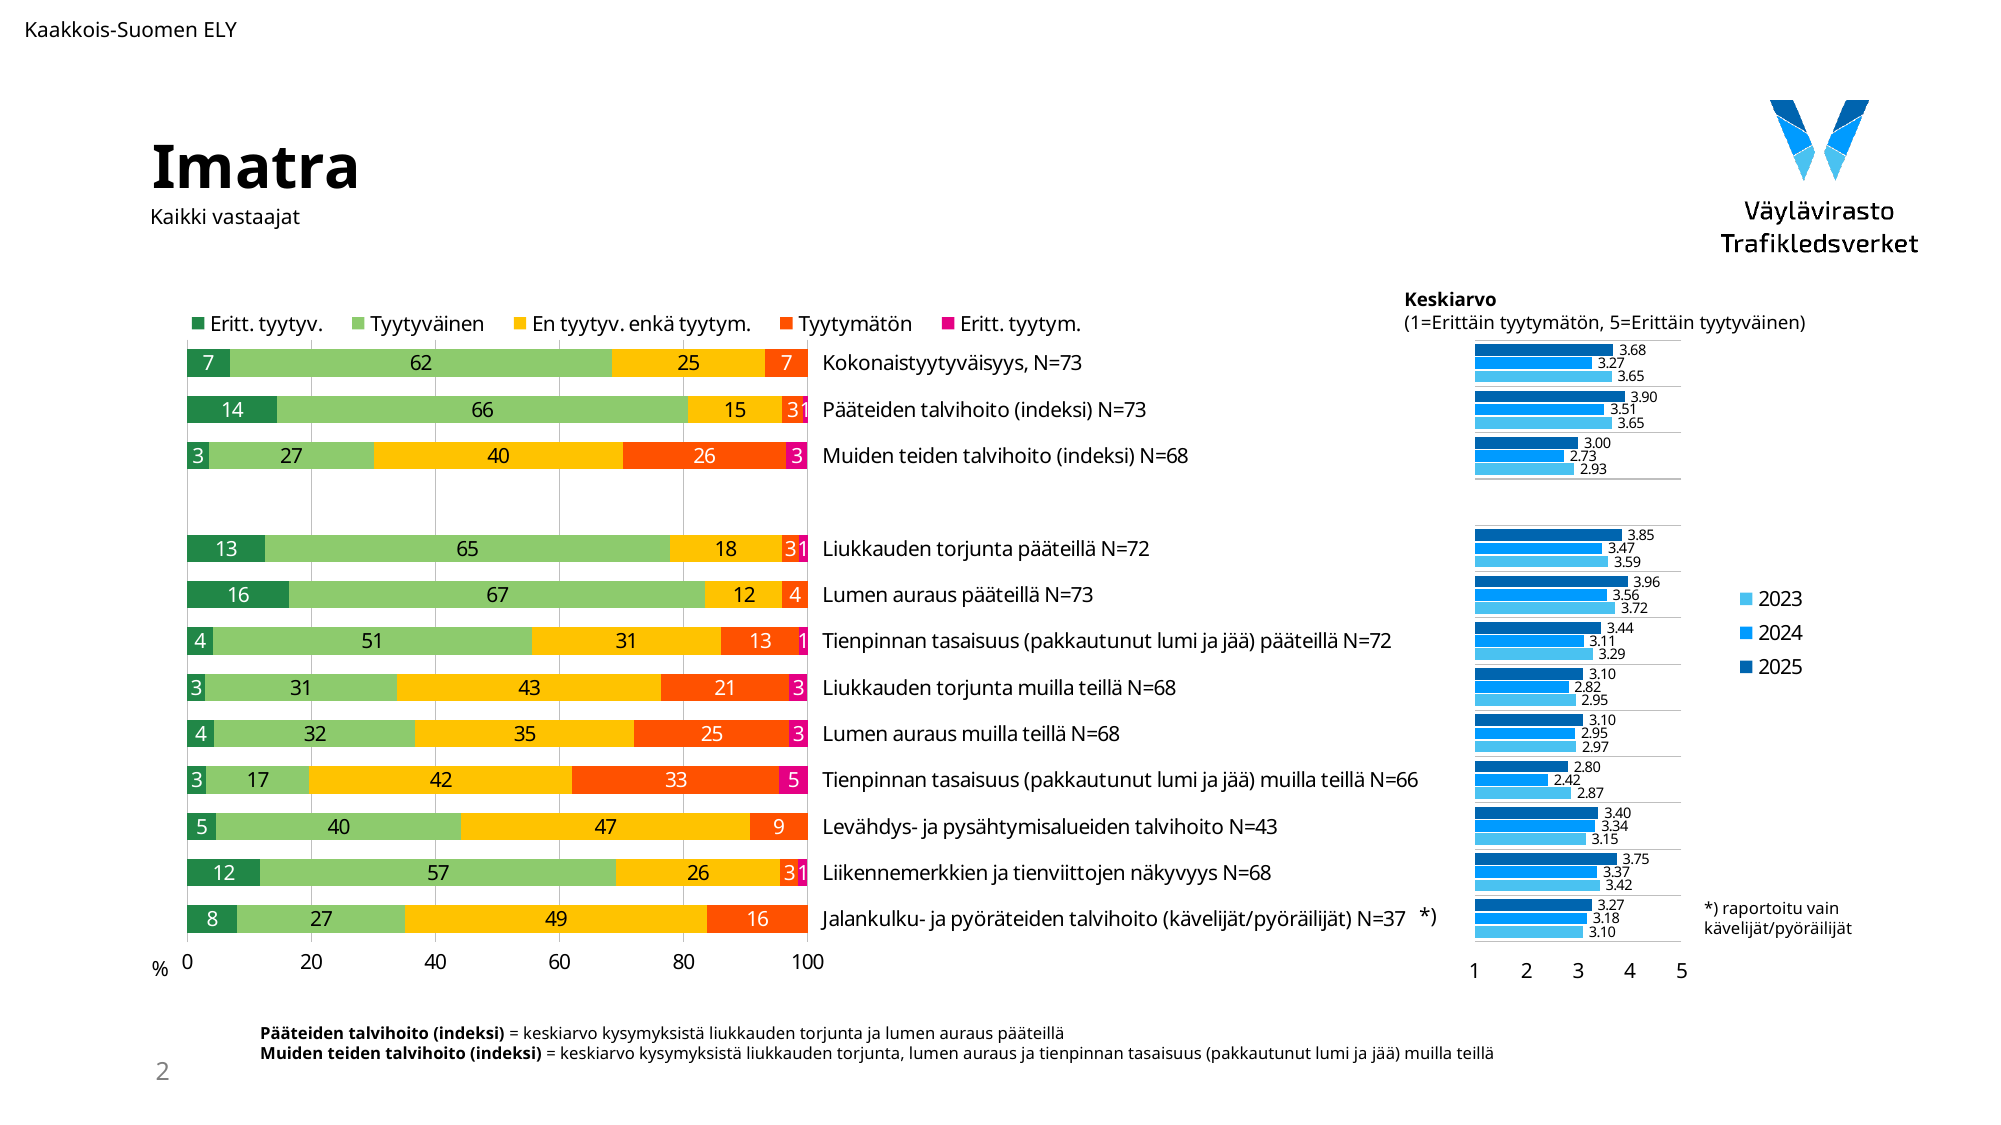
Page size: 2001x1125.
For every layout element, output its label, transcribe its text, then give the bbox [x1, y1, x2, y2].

text_box % [136, 948, 184, 989]
chart [168, 281, 1822, 985]
text_box *) raportoitu vain kävelijät/pyöräilijät [1822, 890, 1868, 945]
text_box Kaikki vastaajat [135, 196, 315, 237]
text_box Kaakkois-Suomen ELY [9, 9, 252, 50]
title Imatra [137, 59, 1555, 278]
picture [1682, 62, 1958, 292]
footer [0, 1042, 675, 1103]
text_box Pääteiden talvihoito (indeksi) = keskiarvo kysymyksistä liukkauden torjunta ja lumen auraus pääteillä Muiden teiden talvihoito (indeksi) = keskiarvo kysymyksistä liukkauden torjunta, lumen auraus ja tienpinnan tasaisuus (pakkautunut lumi ja jää) muilla teillä [245, 1015, 1520, 1094]
text_box Keskiarvo (1=Erittäin tyytymätön, 5=Erittäin tyytyväinen) [1389, 280, 1826, 341]
